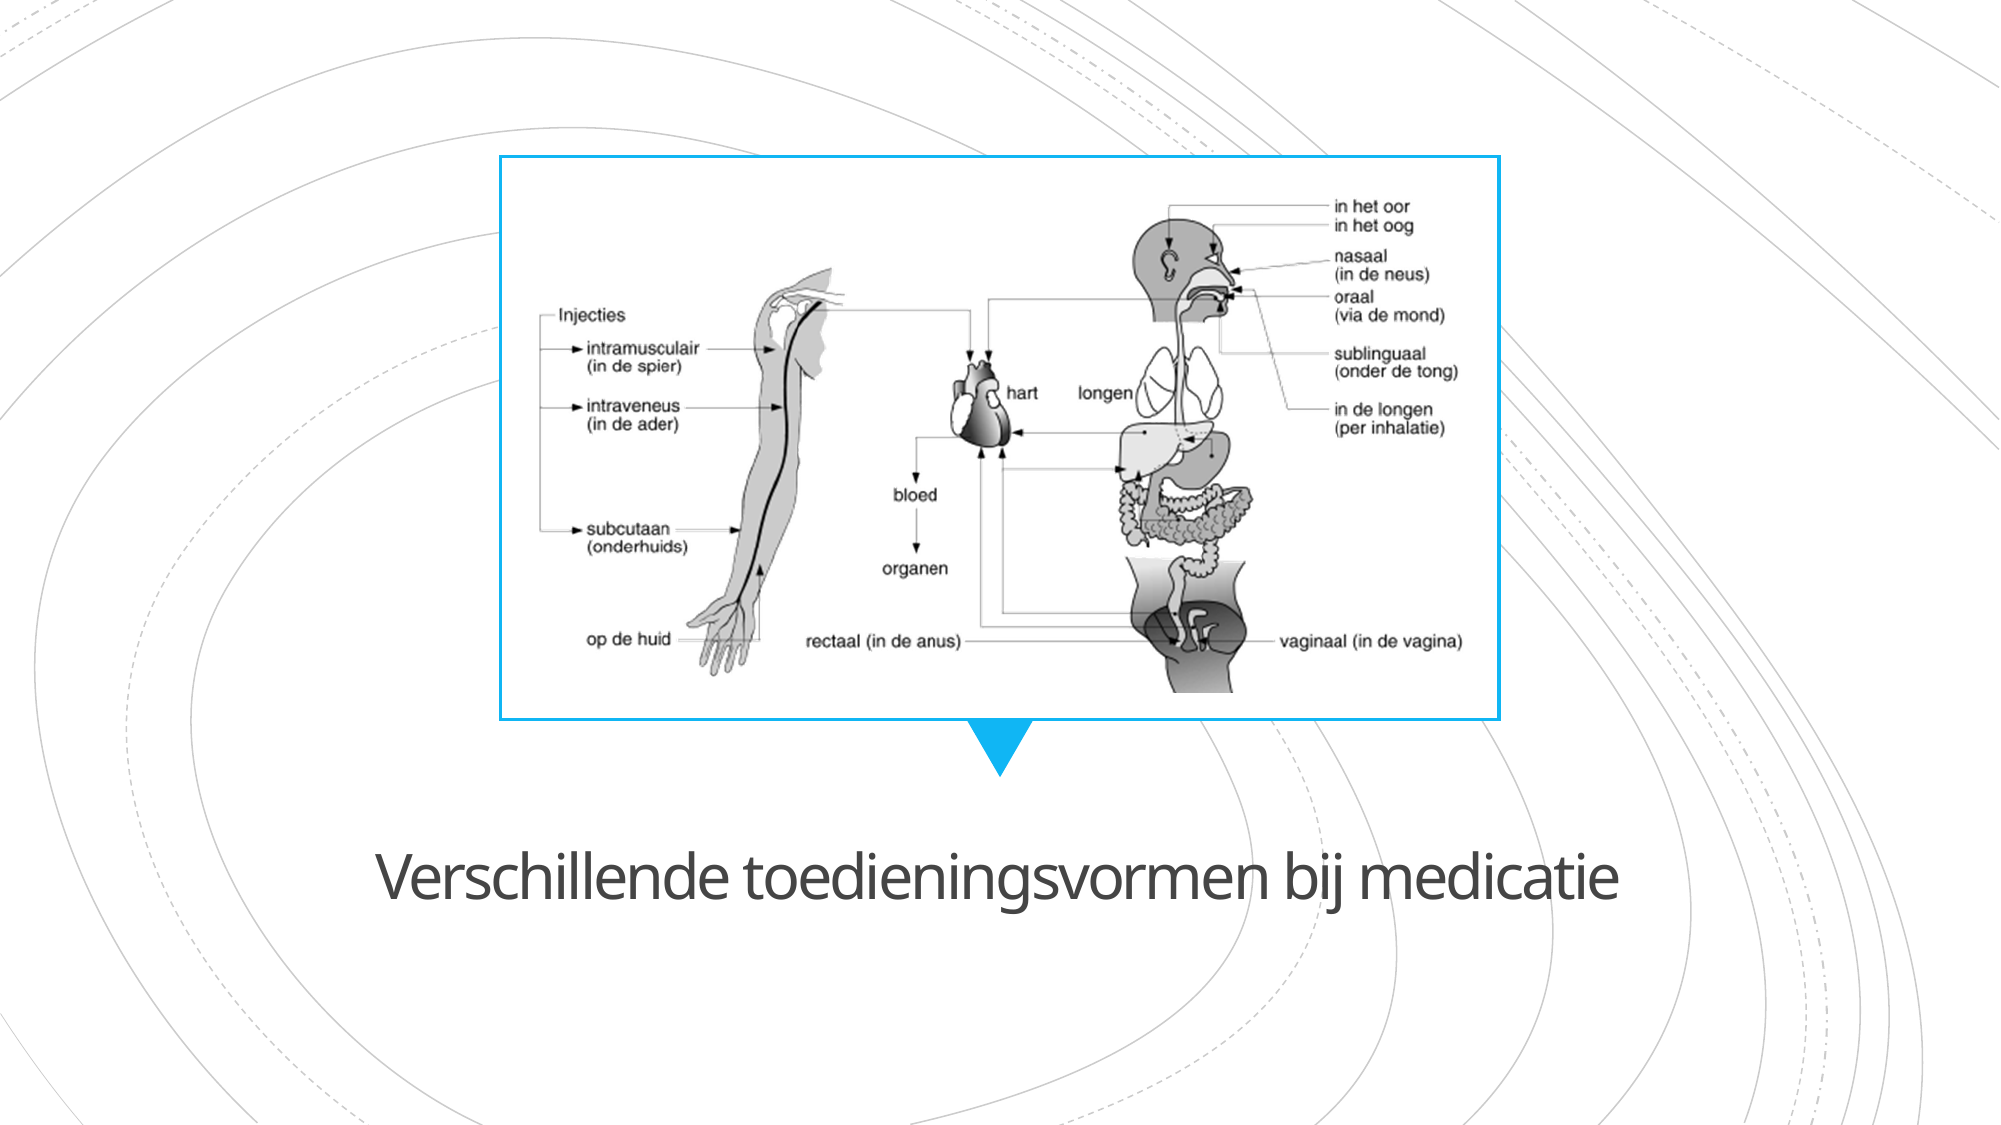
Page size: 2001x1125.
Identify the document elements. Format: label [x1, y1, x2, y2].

list [527, 183, 1473, 693]
text_box [0, 0, 2000, 1125]
